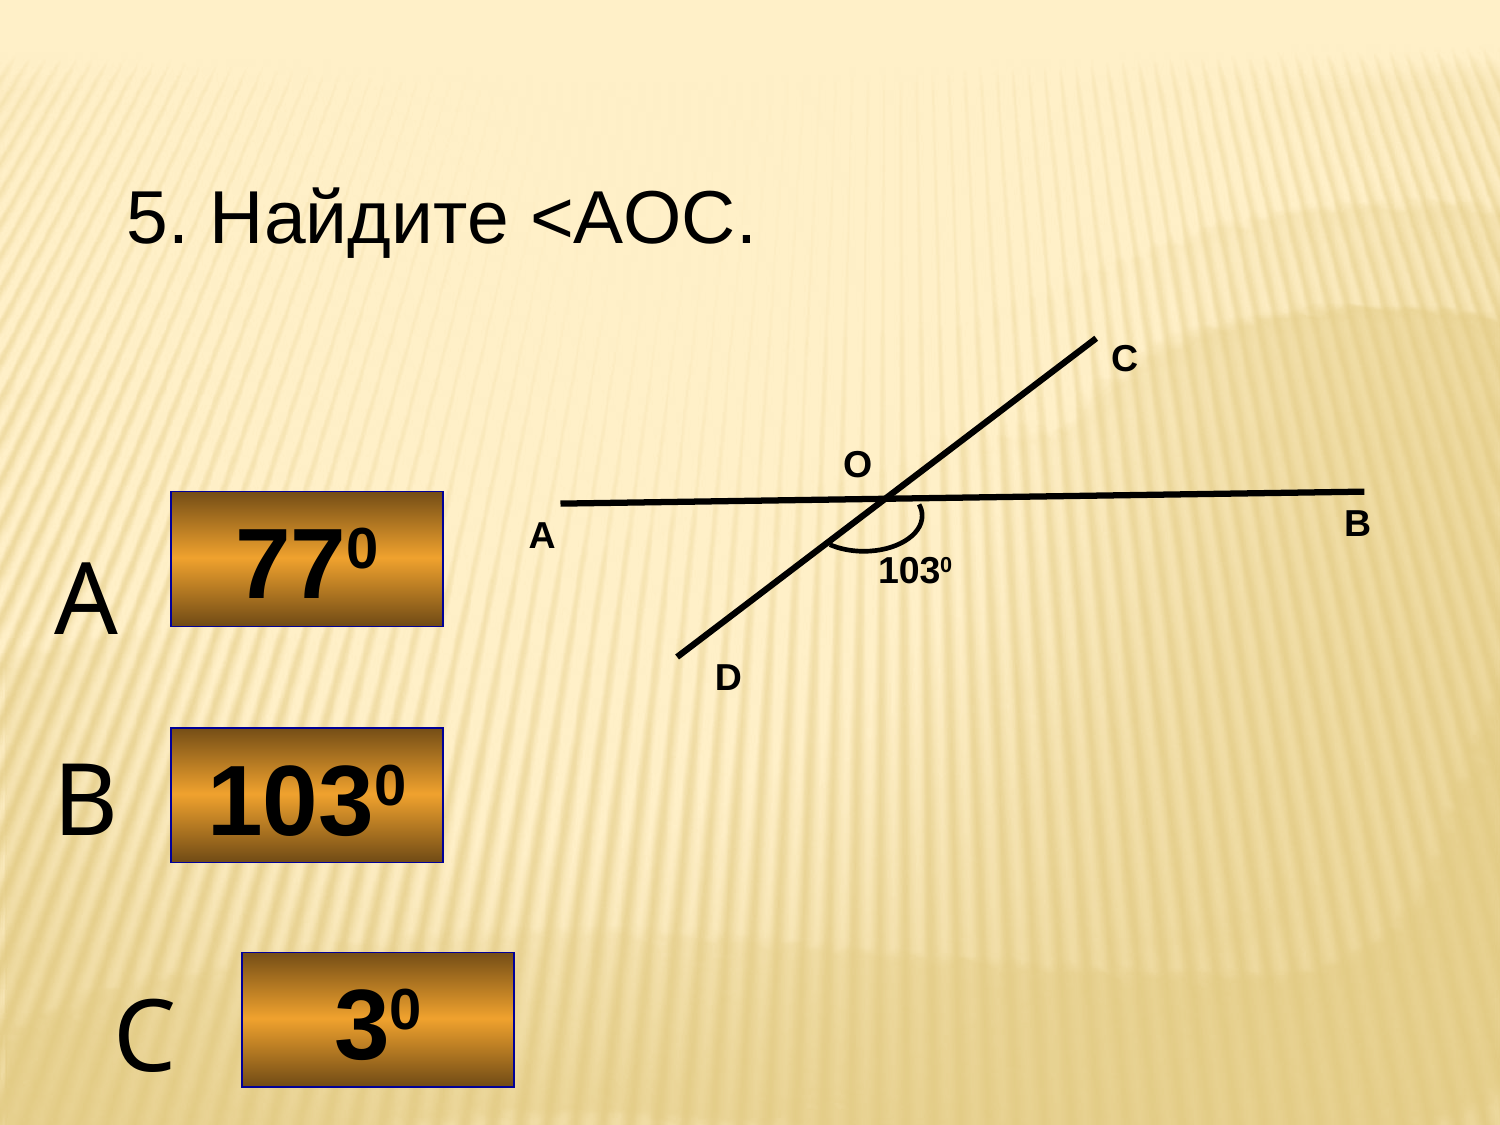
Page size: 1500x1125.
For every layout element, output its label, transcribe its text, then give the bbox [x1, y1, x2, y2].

text_box A [39, 527, 133, 662]
text_box 30 [242, 952, 514, 1087]
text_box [513, 325, 1389, 706]
text_box 770 [171, 491, 443, 627]
text_box B [38, 727, 133, 863]
text_box 1030 [171, 727, 443, 863]
text_box 5. Найдите <AOC. [112, 160, 1247, 266]
text_box C [99, 964, 192, 1099]
